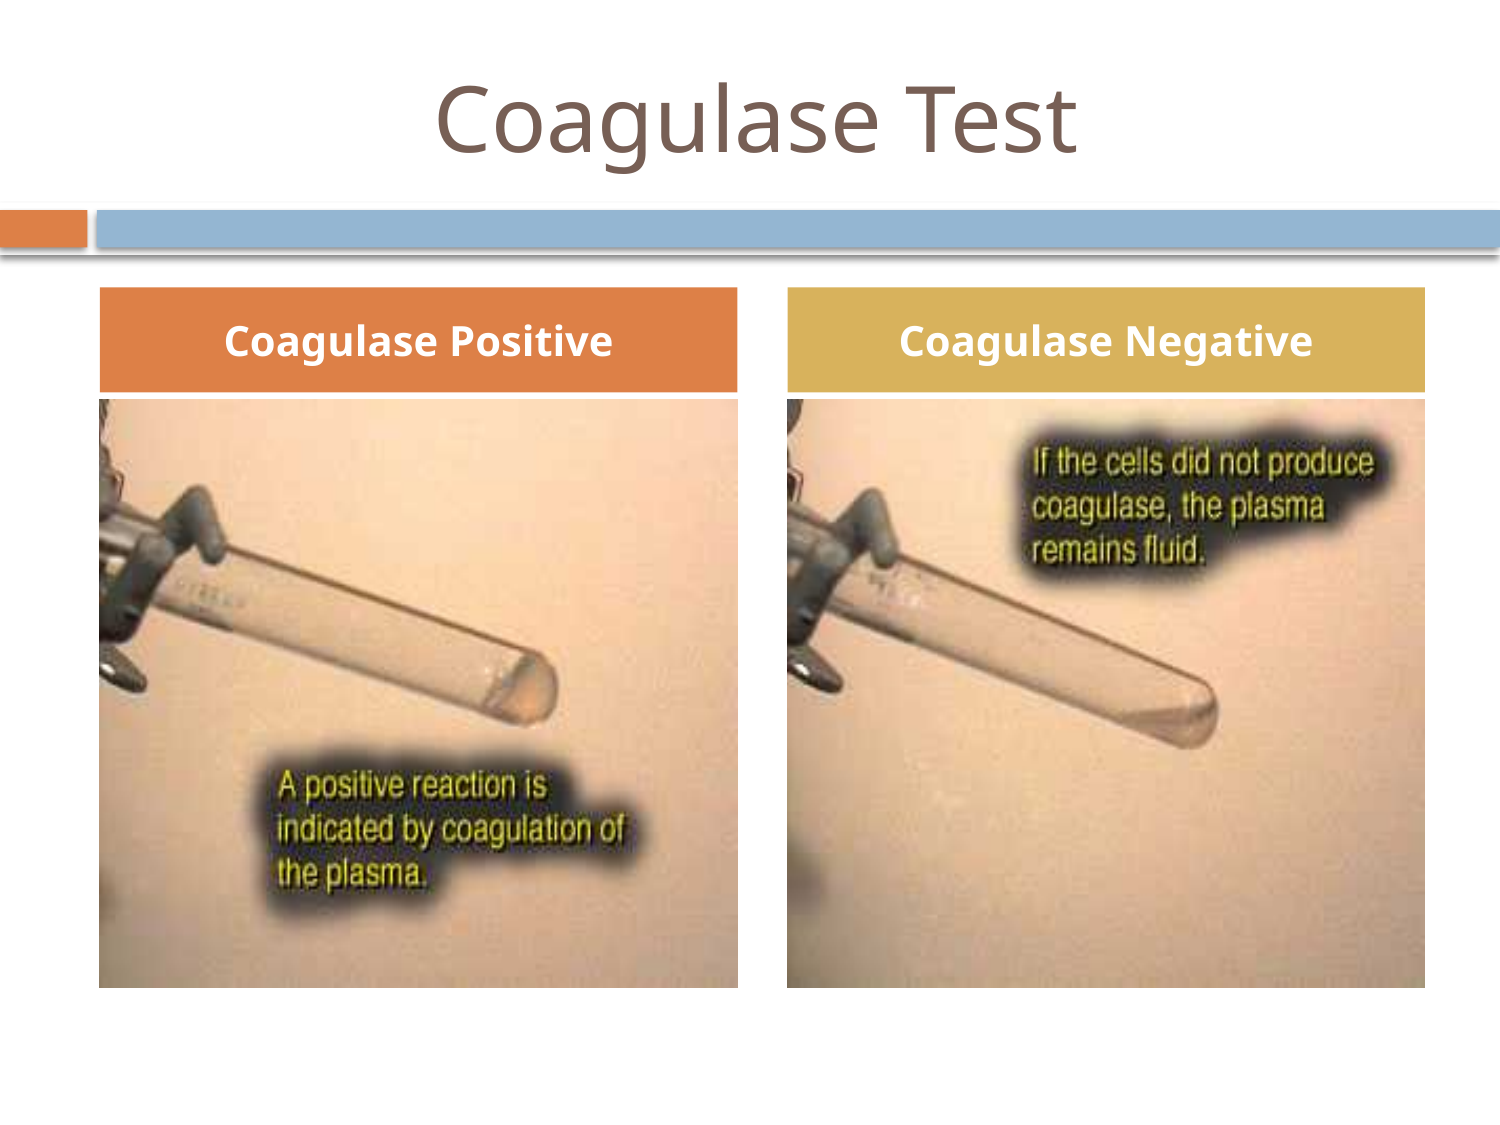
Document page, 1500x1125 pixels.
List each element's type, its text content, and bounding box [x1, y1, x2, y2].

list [787, 399, 1426, 988]
list Coagulase Positive [99, 287, 738, 393]
list Coagulase Negative [787, 287, 1425, 393]
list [99, 399, 738, 988]
title Coagulase Test [87, 44, 1425, 188]
